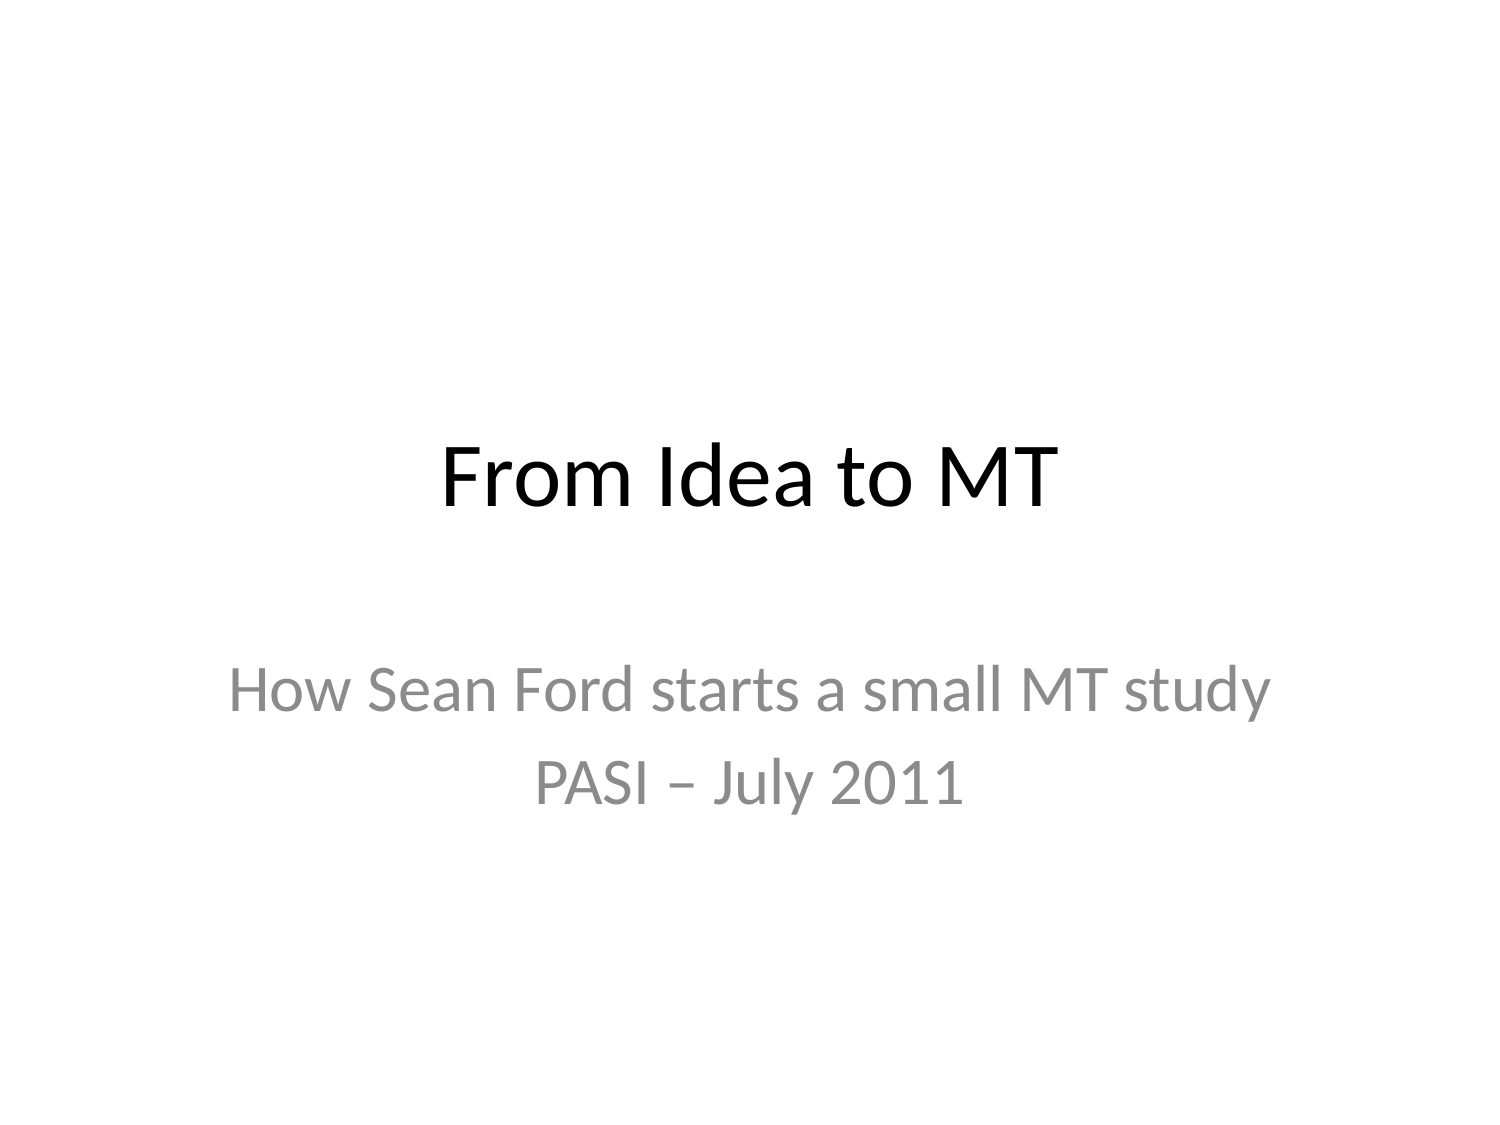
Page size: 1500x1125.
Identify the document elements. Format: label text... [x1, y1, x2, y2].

title From Idea to MT [112, 349, 1388, 591]
subtitle How Sean Ford starts a small MT study PASI – July 2011 [0, 637, 1500, 925]
